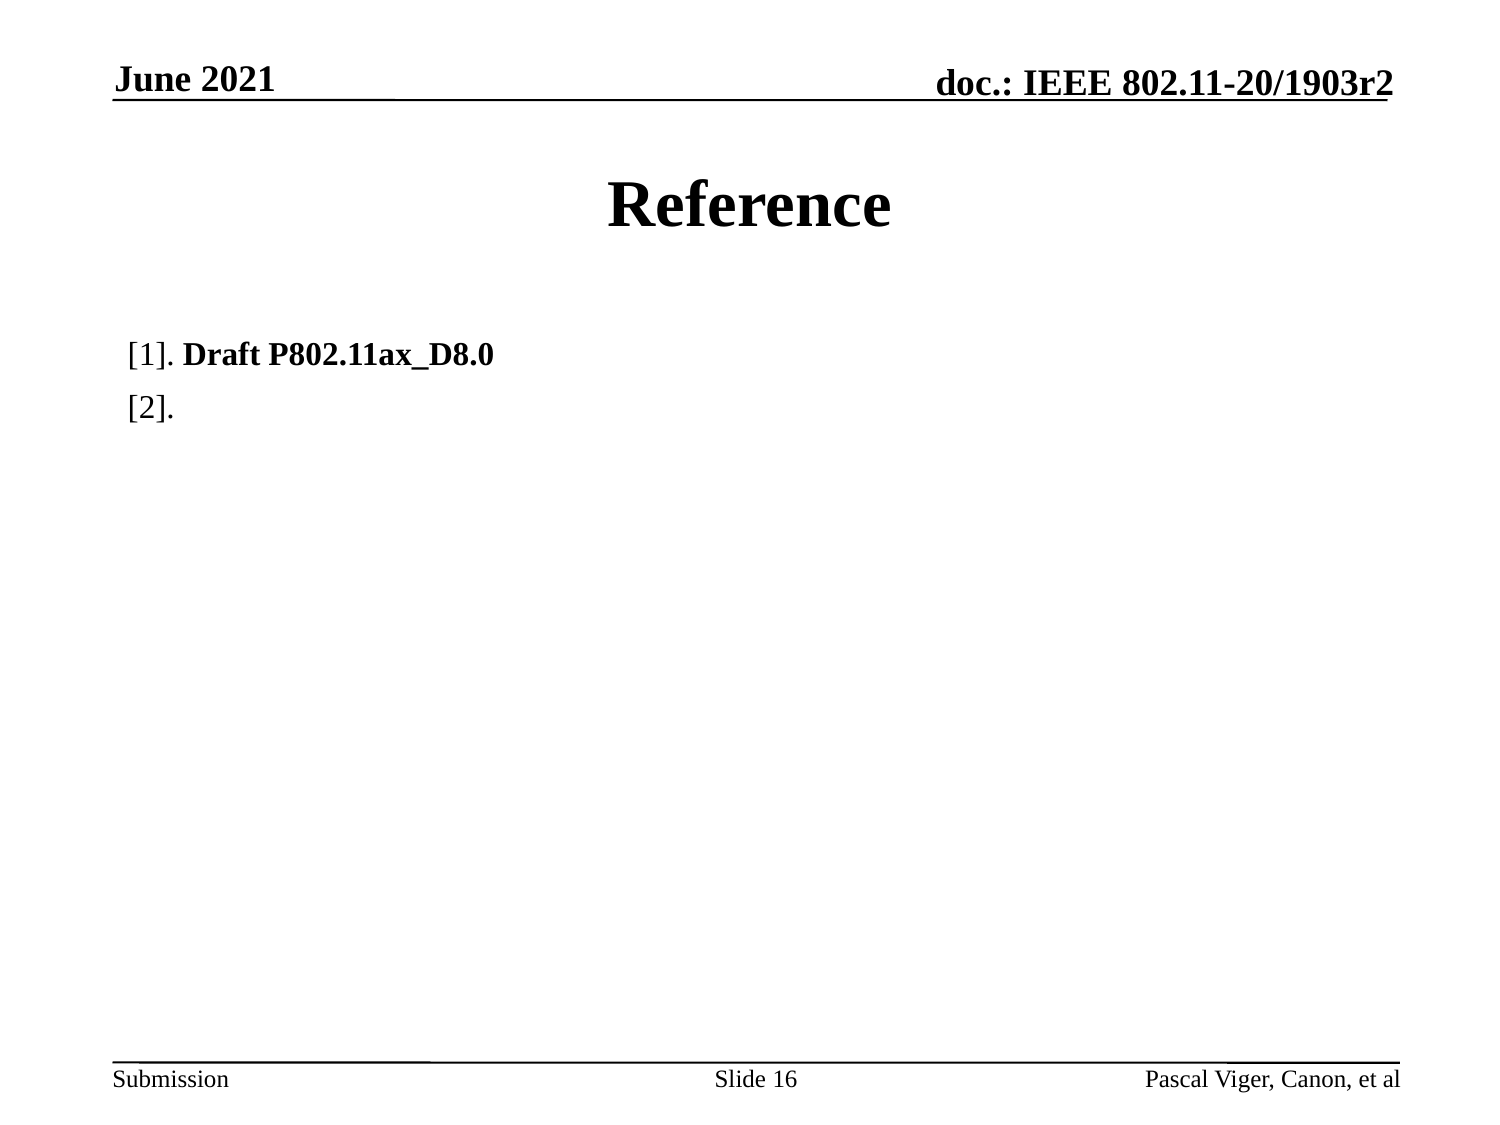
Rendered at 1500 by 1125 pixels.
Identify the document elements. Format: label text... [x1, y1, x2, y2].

footer Pascal Viger, Canon, et al [878, 1061, 1402, 1093]
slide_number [114, 54, 423, 100]
slide_number Slide 16 [712, 1061, 800, 1123]
title Reference [112, 112, 1388, 288]
list [1]. Draft P802.11ax_D8.0 [2]. [112, 324, 1388, 1000]
